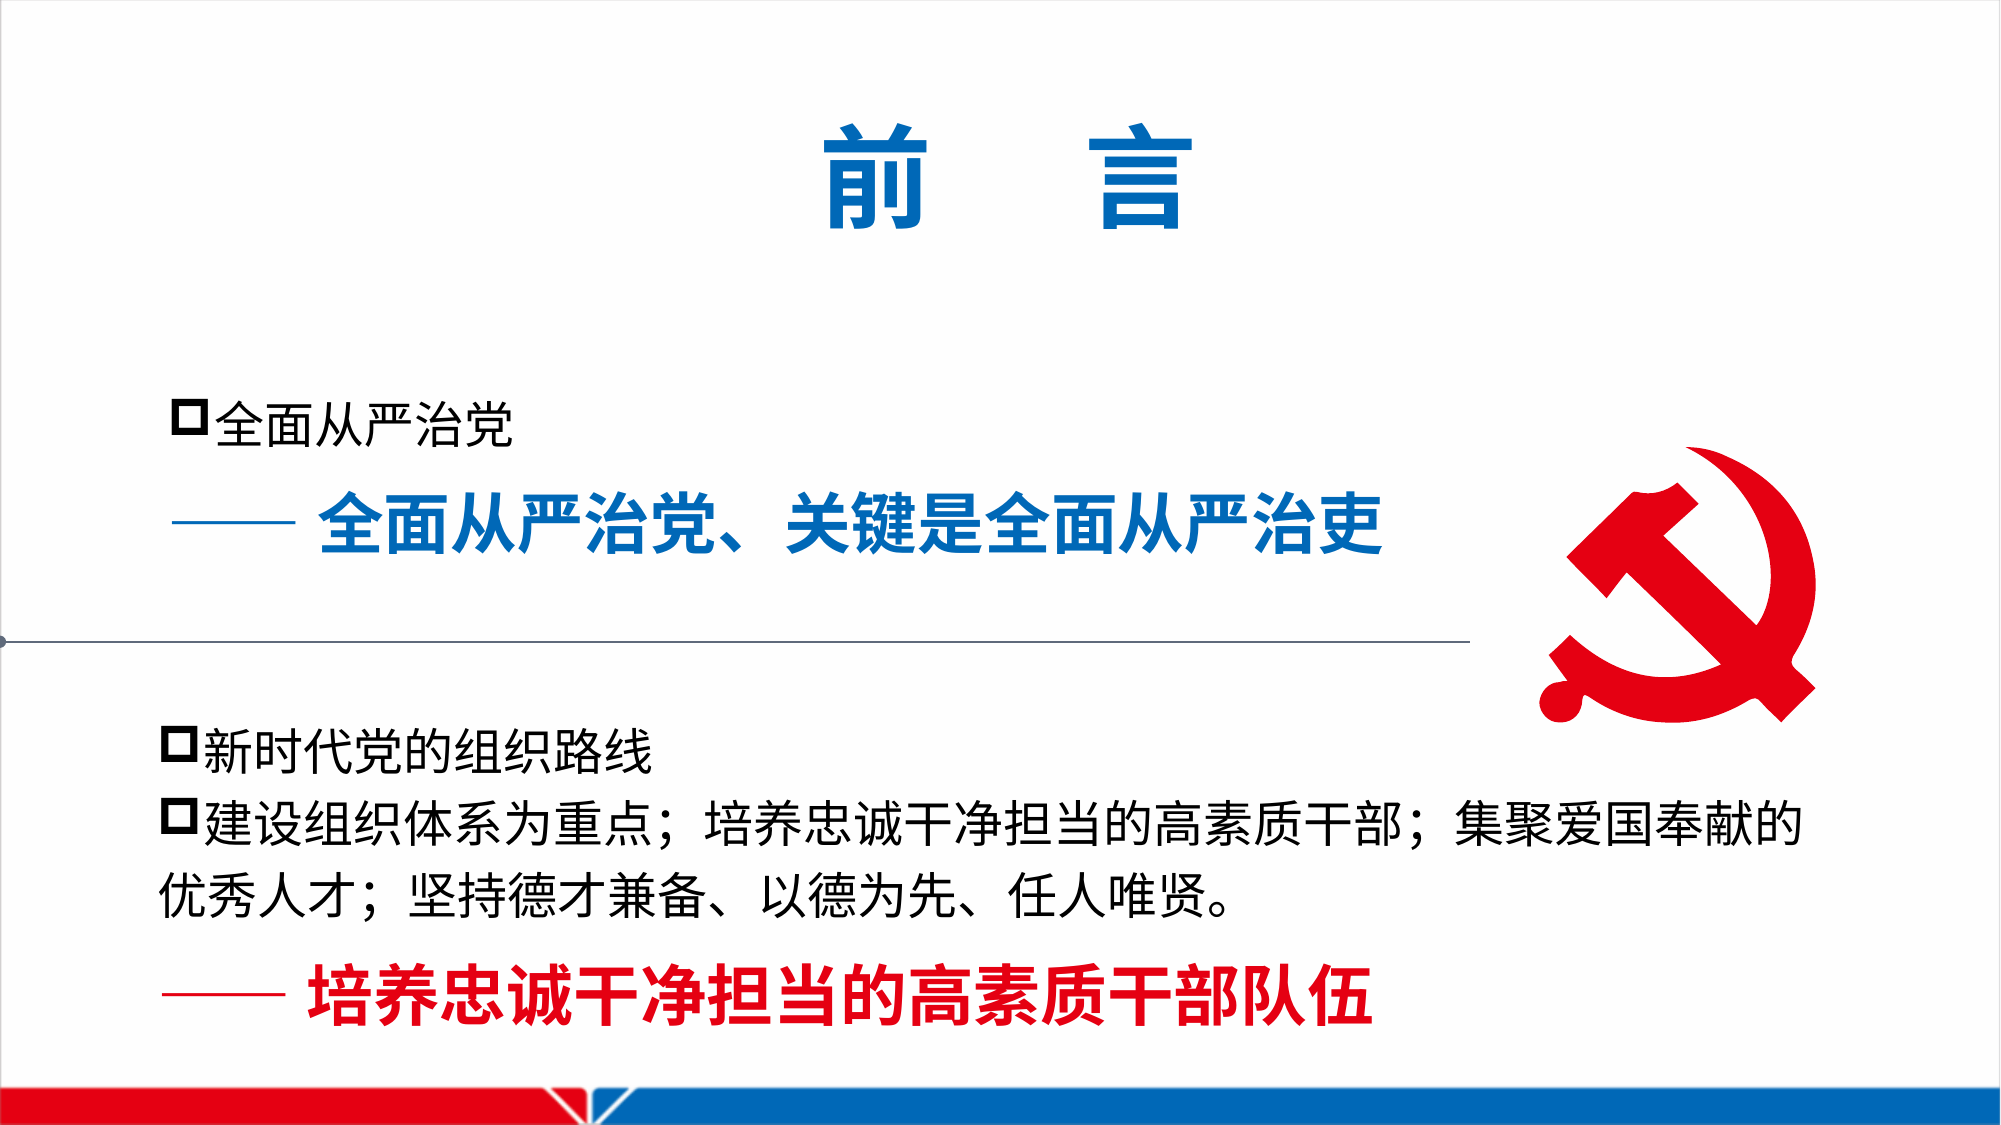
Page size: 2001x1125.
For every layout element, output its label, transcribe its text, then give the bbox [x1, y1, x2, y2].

picture [0, 0, 2001, 1125]
text_box [1539, 447, 1816, 723]
text_box 新时代党的组织路线 建设组织体系为重点；培养忠诚干净担当的高素质干部；集聚爱国奉献的优秀人才；坚持德才兼备、以德为先、任人唯贤。 ——培养忠诚干净担当的高素质干部队伍 [142, 701, 1855, 1041]
text_box 全面从严治党 ——全面从严治党、关键是全面从严治吏 [152, 374, 1592, 570]
text_box 前 言 [132, 99, 1884, 250]
